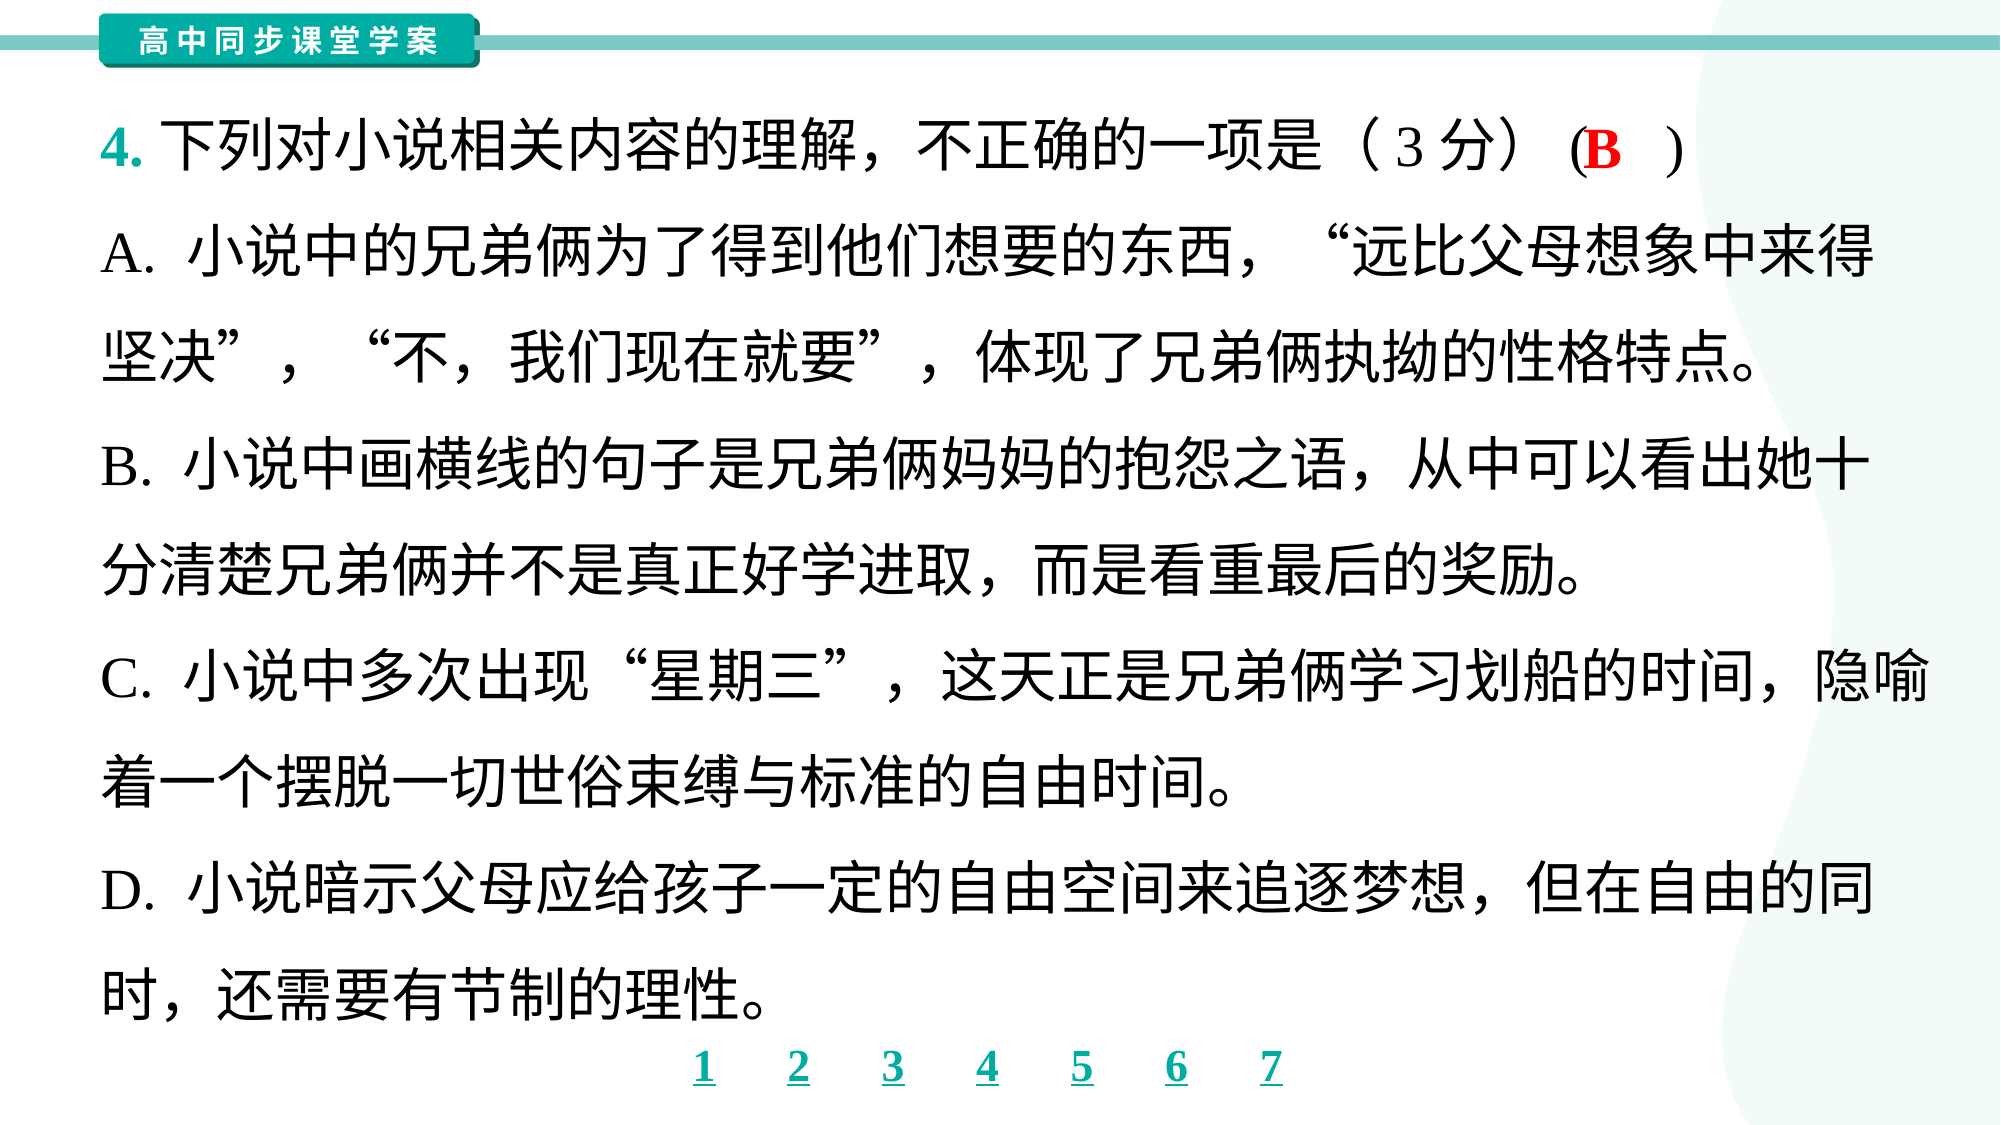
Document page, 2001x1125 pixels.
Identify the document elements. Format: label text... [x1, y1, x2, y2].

text_box B [1562, 76, 1644, 177]
text_box 4.下列对小说相关内容的理解，不正确的一项是（3分）( ) [1644, 76, 1899, 177]
text_box A. 小说中的兄弟俩为了得到他们想要的东西，“远比父母想象中来得 坚决”，“不，我们现在就要”，体现了兄弟俩执拗的性格特点。 B. 小说中画横线的句子是兄弟俩妈妈的抱怨之语，从中可以看出她十 分清楚兄弟俩并不是真正好学进取，而是看重最后的奖励。 C. 小说中多次出现“星期三”，这天正是兄弟俩学习划船的时间，隐喻 着一个摆脱一切世俗束缚与标准的自由时间。 D. 小说暗示父母应给孩子一定的自由空间来追逐梦想，但在自由的同 时，还需要有节制的理性。 [100, 177, 1899, 1028]
picture [0, 0, 2000, 1125]
text_box 4.下列对小说相关内容的理解，不正确的一项是（3分）( ) [100, 76, 1562, 177]
